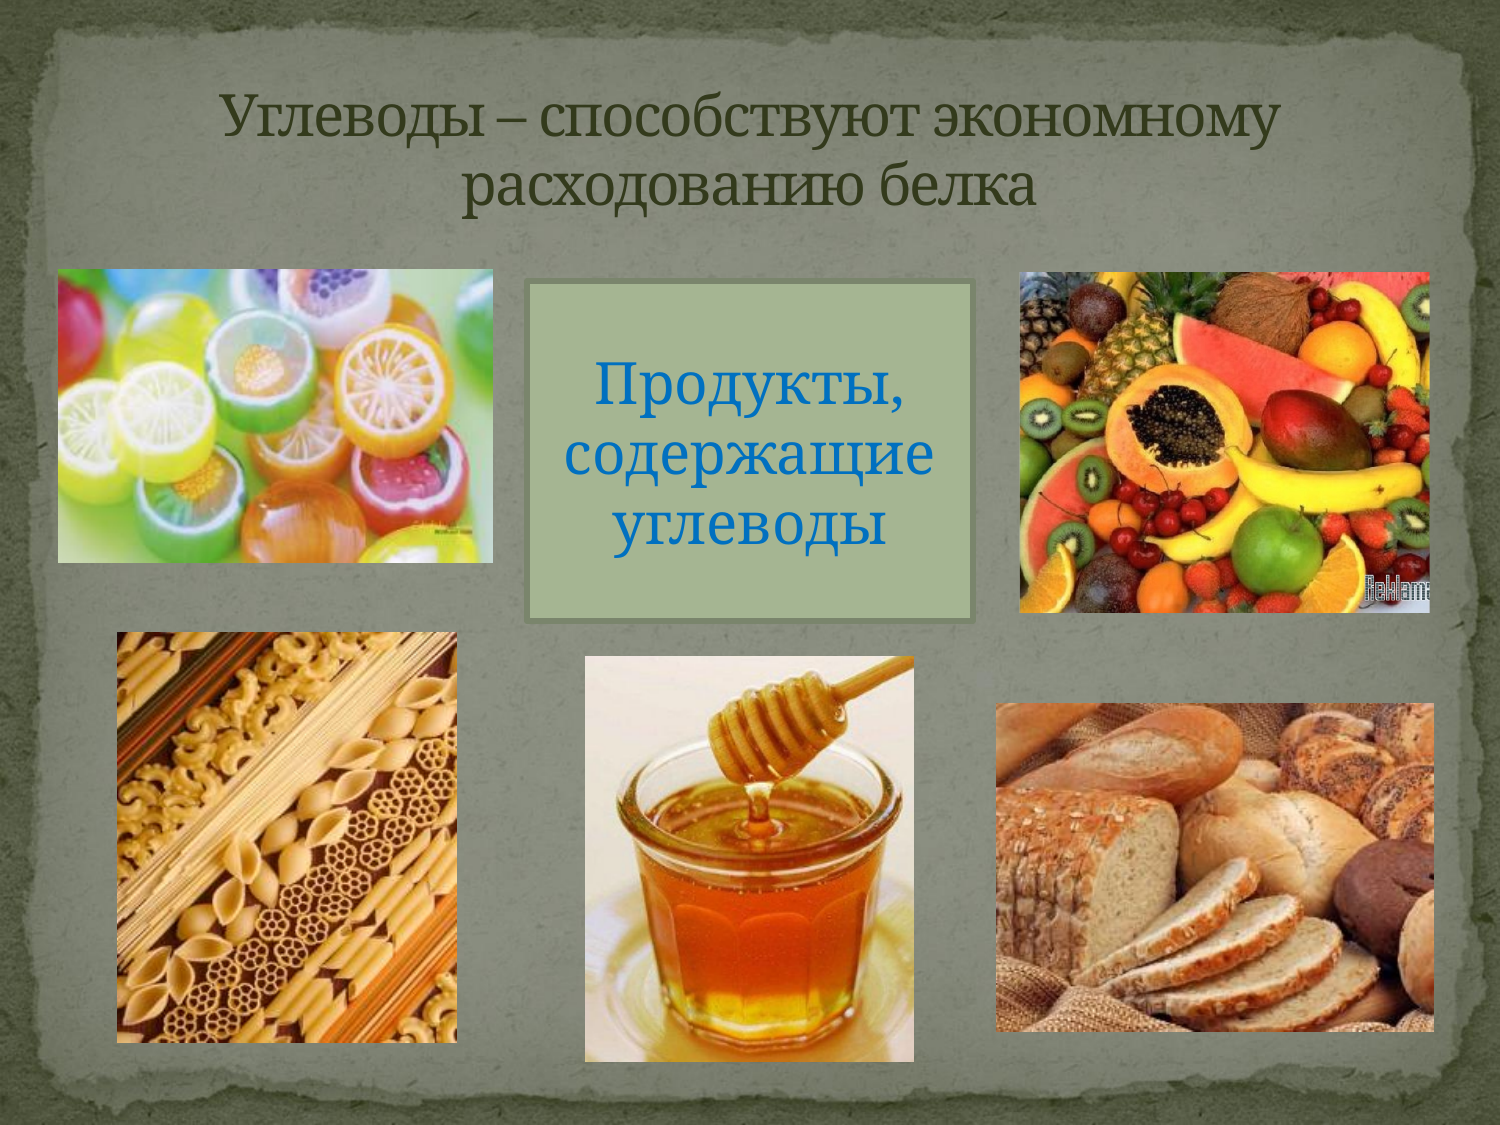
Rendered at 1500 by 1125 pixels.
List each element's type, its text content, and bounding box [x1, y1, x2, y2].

picture [0, 0, 1500, 1125]
title Углеводы – способствуют экономному расходованию белка [74, 24, 1425, 225]
text_box Продукты, содержащие углеводы [524, 278, 976, 624]
